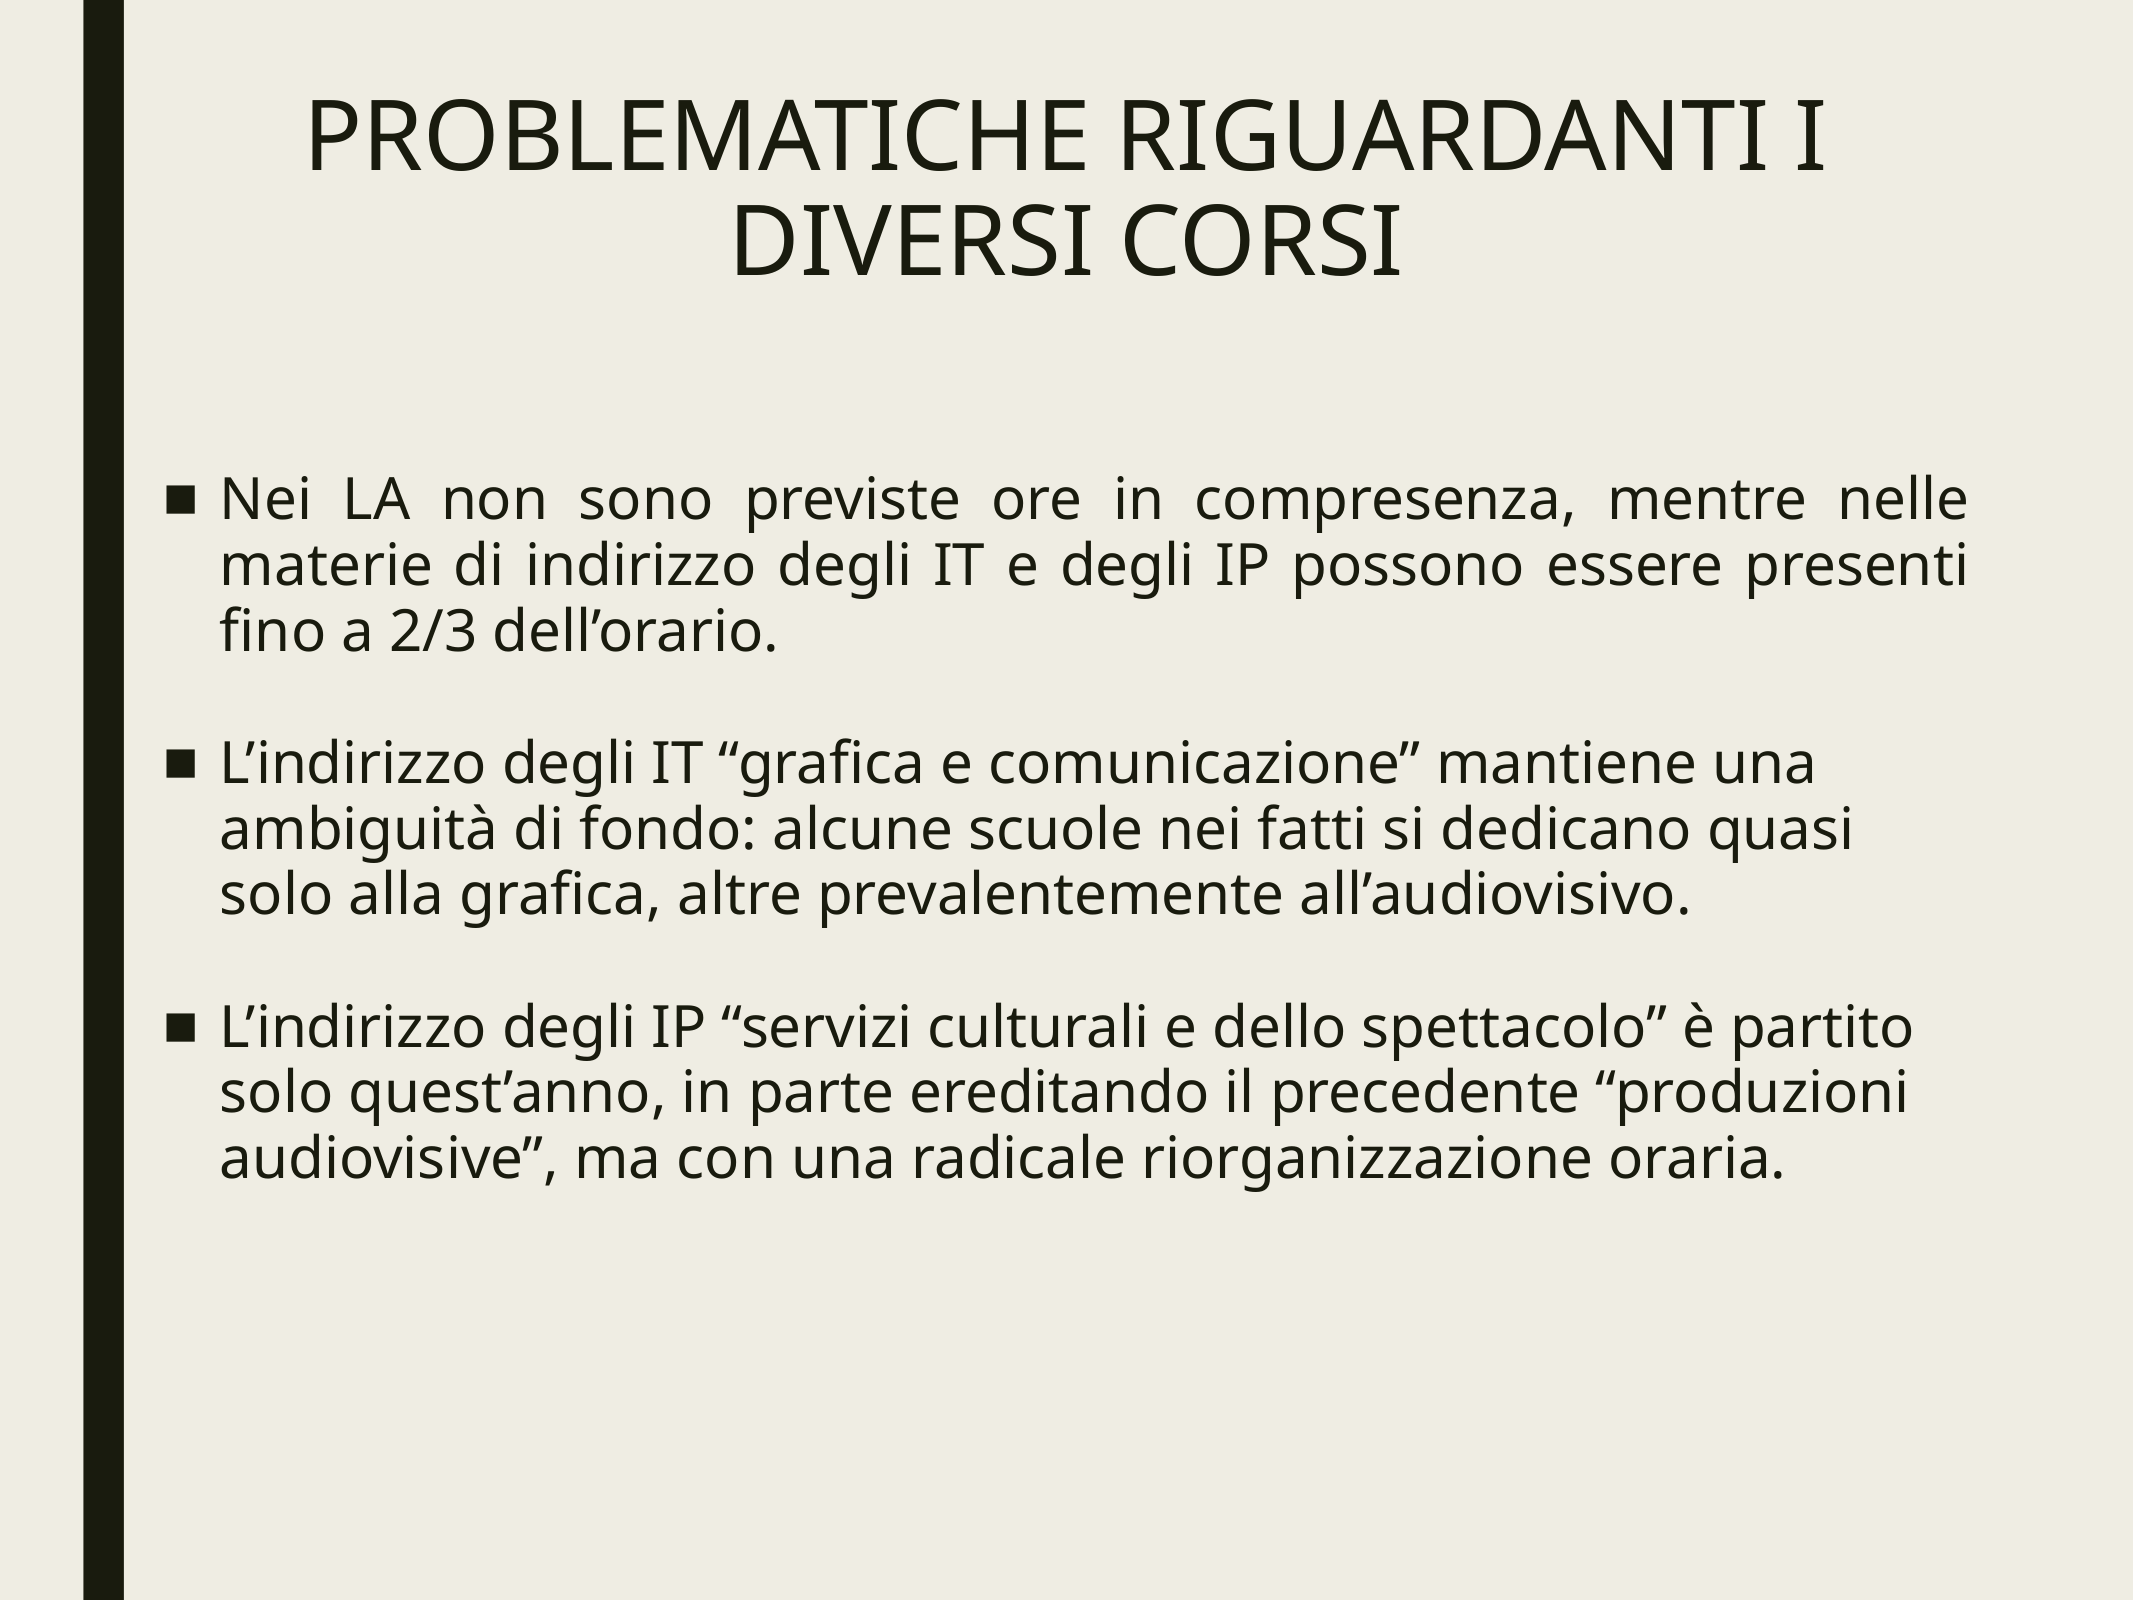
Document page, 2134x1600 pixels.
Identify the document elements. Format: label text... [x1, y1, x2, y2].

list Nei LA non sono previste ore in compresenza, mentre nelle materie di indirizzo degli IT e degli IP possono essere presenti fino a 2/3 dell’orario. L’indirizzo degli IT “grafica e comunicazione” mantiene una ambiguità di fondo: alcune scuole nei fatti si dedicano quasi solo alla grafica, altre prevalentemente all’audiovisivo. L’indirizzo degli IP “servizi culturali e dello spettacolo” è partito solo quest’anno, in parte ereditando il precedente “produzioni audiovisive”, ma con una radicale riorganizzazione oraria. [155, 322, 1978, 1457]
title PROBLEMATICHE RIGUARDANTI I DIVERSI CORSI [155, 79, 1978, 322]
